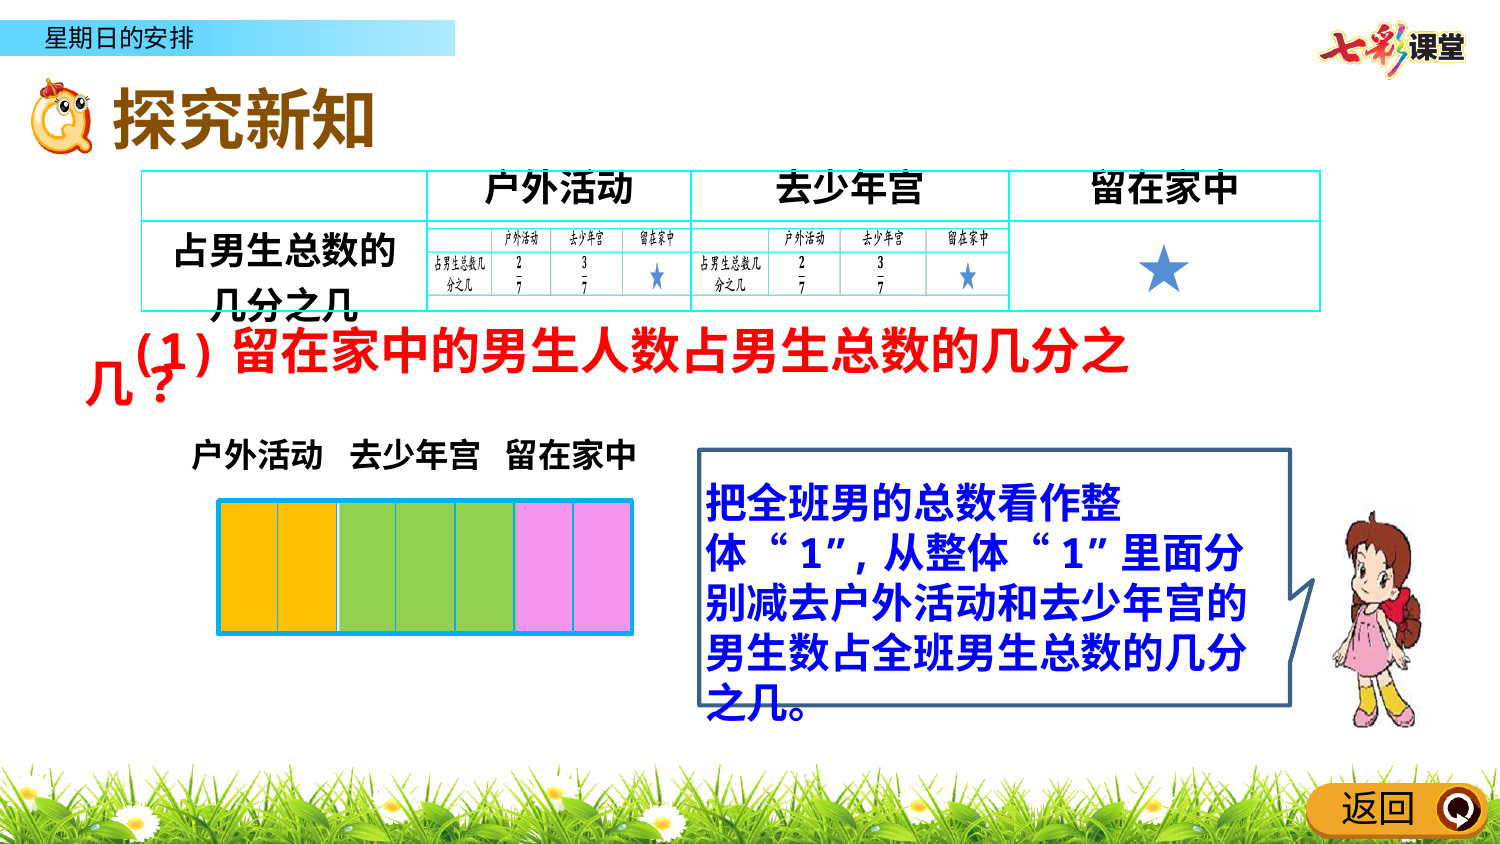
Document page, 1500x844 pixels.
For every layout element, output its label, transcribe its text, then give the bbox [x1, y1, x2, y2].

table_header [337, 500, 395, 631]
text_box 把全班男的总数看作整体“1”,从整体“1”里面分别减去户外活动和去少年宫的男生数占全班男生总数的几分之几。 [690, 469, 1291, 734]
picture [31, 78, 92, 154]
text_box 探究新知 [100, 72, 404, 164]
table_header [219, 500, 277, 631]
picture [0, 764, 1500, 844]
table_header 户外活动 [428, 172, 690, 220]
table_cell [692, 222, 1008, 310]
table_cell ★ [1010, 222, 1319, 310]
text_box [697, 447, 1314, 708]
table_header [574, 500, 631, 631]
table_header [515, 500, 572, 631]
text_box [216, 499, 634, 636]
table_header [278, 500, 336, 631]
table_cell 占男生总数的 几分之几 [142, 222, 426, 310]
table_header [142, 172, 426, 220]
text_box 户外活动 [176, 426, 334, 482]
table_header [396, 500, 454, 631]
text_box (1)留在家中的男生人数占男生总数的几分之几? [70, 339, 1194, 387]
table_header 留在家中 [1010, 172, 1319, 220]
table_header [456, 500, 513, 631]
table_header 去少年宫 [692, 172, 1008, 220]
text_box 去少年宫 [334, 426, 490, 482]
text_box 留在家中 [490, 426, 691, 482]
table_cell [428, 222, 690, 310]
picture [1316, 20, 1468, 80]
picture [1319, 485, 1436, 737]
